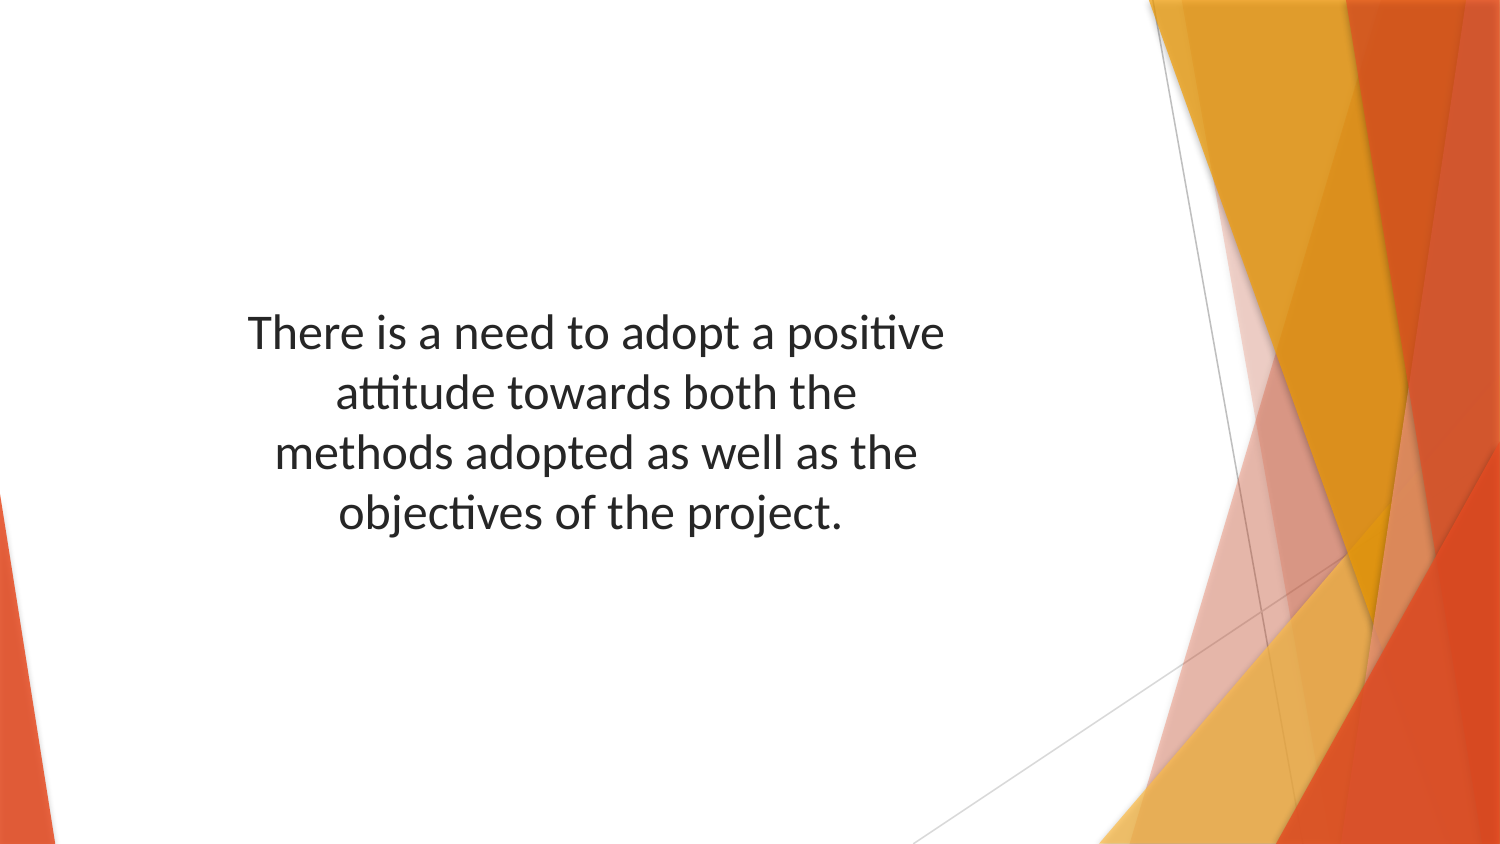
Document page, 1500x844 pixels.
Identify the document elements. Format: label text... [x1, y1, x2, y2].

list There is a need to adopt a positive attitude towards both the methods adopted as well as the objectives of the project. [230, 291, 963, 635]
